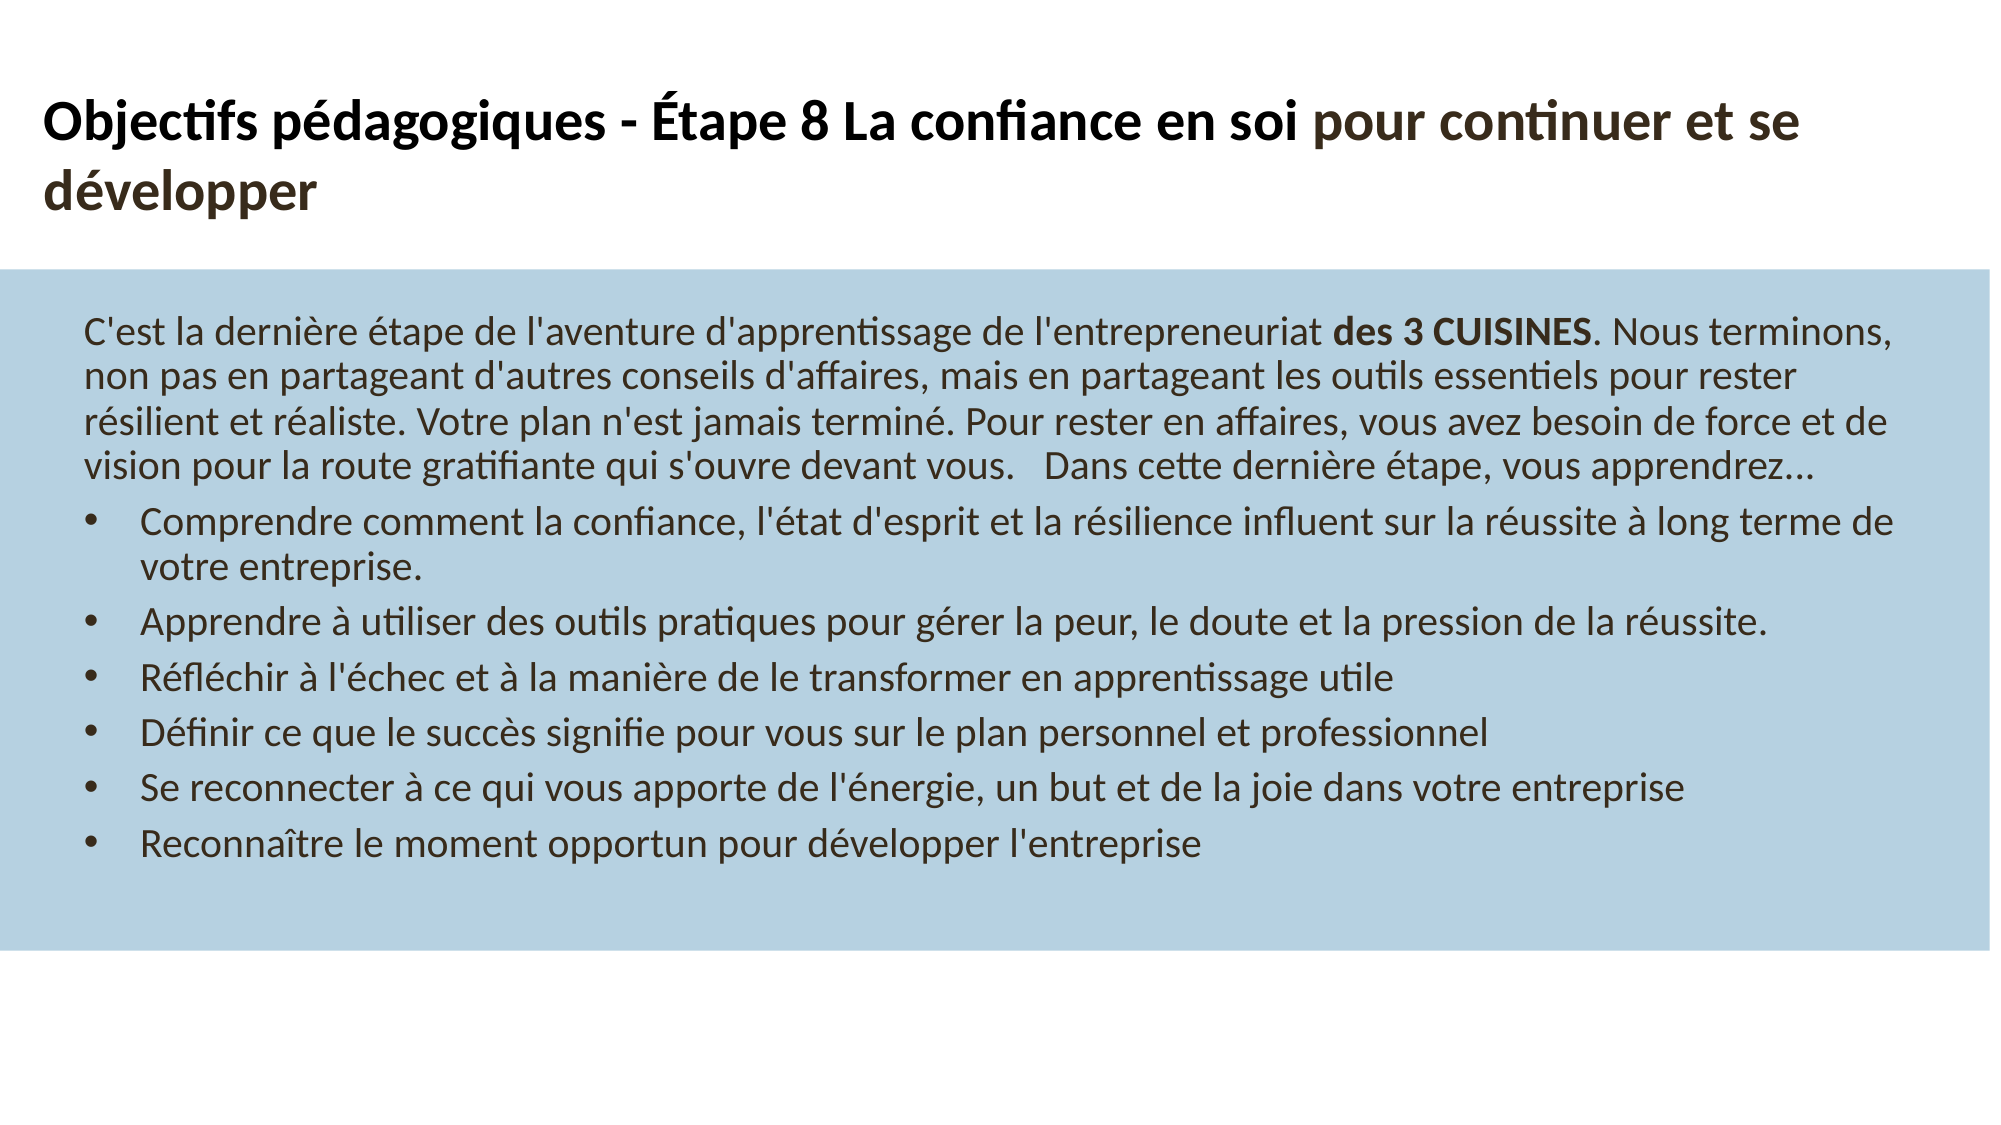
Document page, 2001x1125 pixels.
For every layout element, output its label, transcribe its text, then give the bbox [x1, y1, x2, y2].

text_box [0, 268, 1991, 952]
list C'est la dernière étape de l'aventure d'apprentissage de l'entrepreneuriat des 3 CUISINES. Nous terminons, non pas en partageant d'autres conseils d'affaires, mais en partageant les outils essentiels pour rester résilient et réaliste. Votre plan n'est jamais terminé. Pour rester en affaires, vous avez besoin de force et de vision pour la route gratifiante qui s'ouvre devant vous. Dans cette dernière étape, vous apprendrez... Comprendre comment la confiance, l'état d'esprit et la résilience influent sur la réussite à long terme de votre entreprise. Apprendre à utiliser des outils pratiques pour gérer la peur, le doute et la pression de la réussite. Réfléchir à l'échec et à la manière de le transformer en apprentissage utile Définir ce que le succès signifie pour vous sur le plan personnel et professionnel Se reconnecter à ce qui vous apporte de l'énergie, un but et de la joie dans votre entreprise Reconnaître le moment opportun pour développer l'entreprise [68, 301, 1931, 919]
text_box Objectifs pédagogiques - Étape 8 La confiance en soi pour continuer et se développer [29, 74, 2000, 300]
